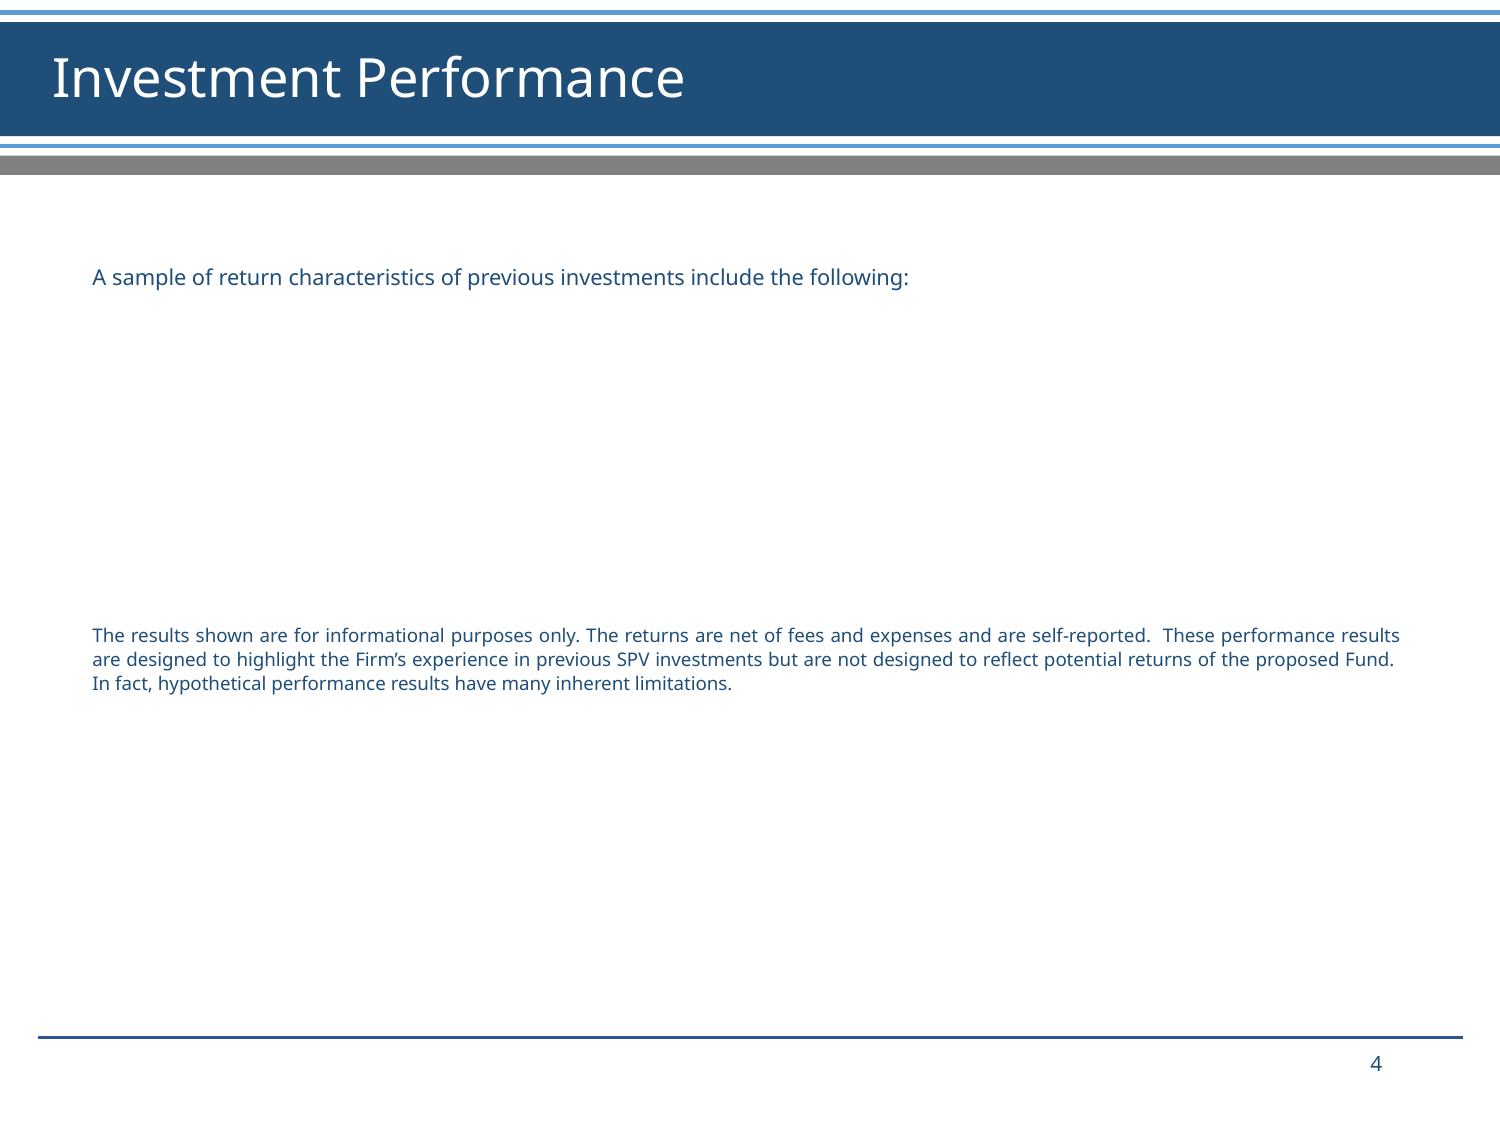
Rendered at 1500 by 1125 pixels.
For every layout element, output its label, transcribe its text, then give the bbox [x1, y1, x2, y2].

slide_number 4 [1059, 1042, 1397, 1103]
title Investment Performance [37, 22, 1332, 137]
list A sample of return characteristics of previous investments include the following: The results shown are for informational purposes only. The returns are net of fees and expenses and are self-reported. These performance results are designed to highlight the Firm’s experience in previous SPV investments but are not designed to reflect potential returns of the proposed Fund. In fact, hypothetical performance results have many inherent limitations. [77, 200, 1414, 450]
